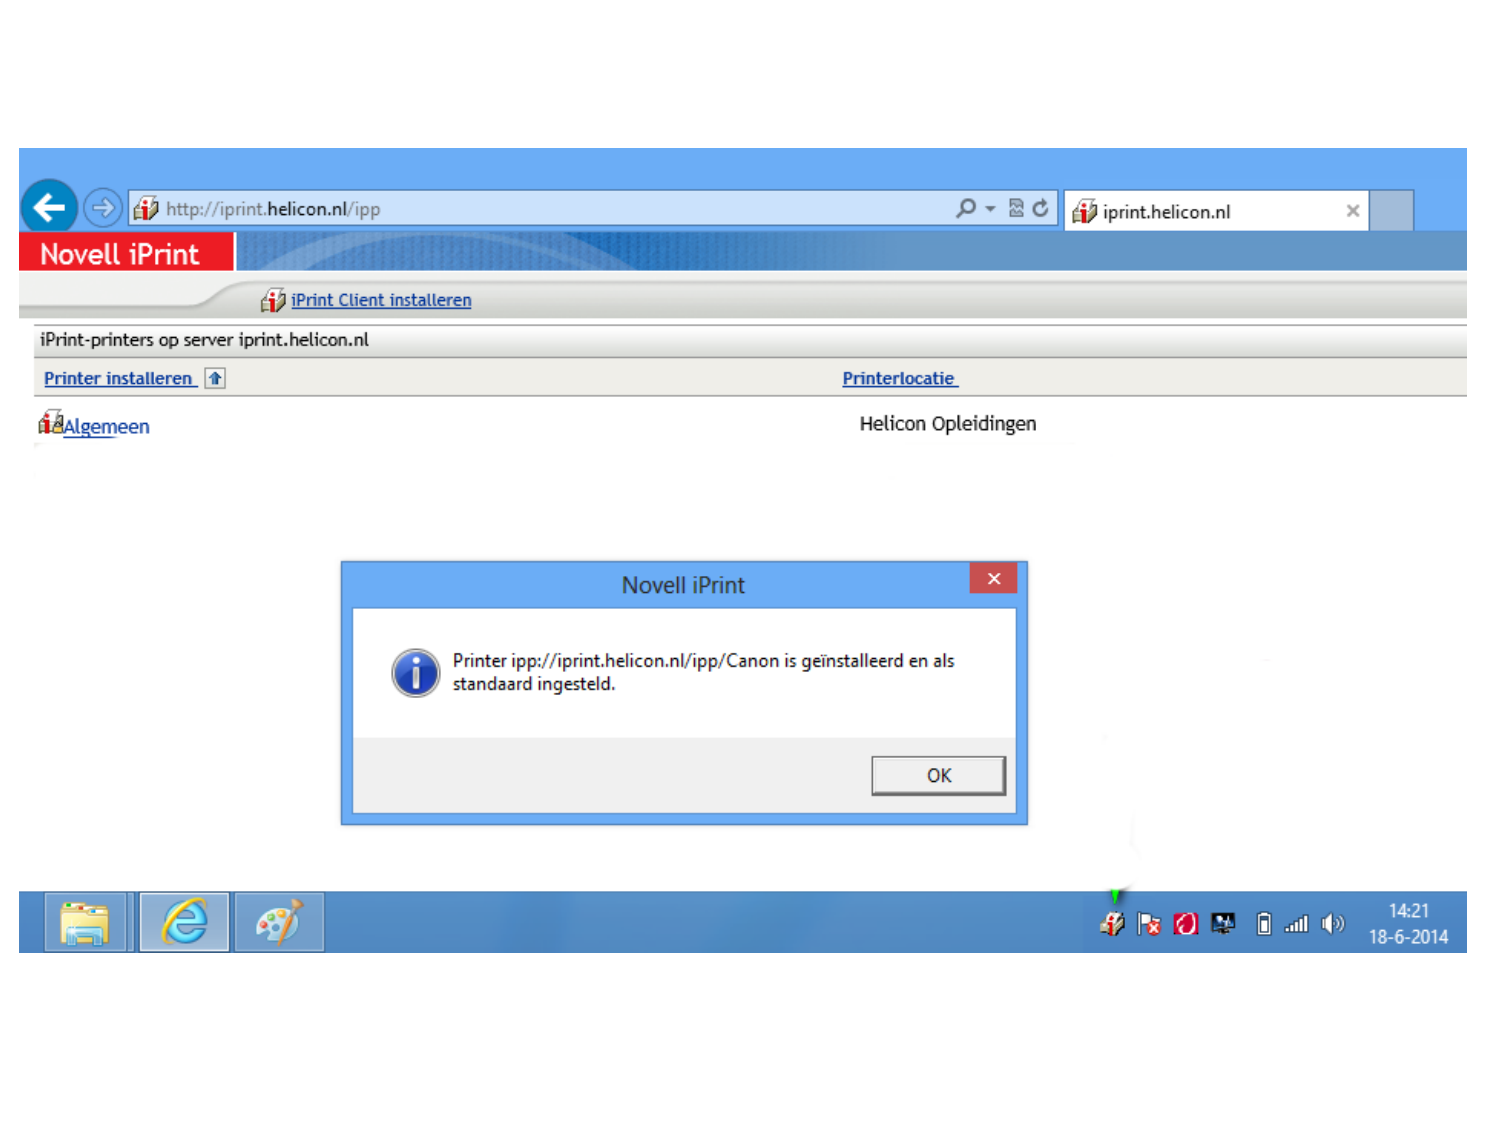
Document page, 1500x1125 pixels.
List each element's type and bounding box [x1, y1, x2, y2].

picture [19, 148, 1468, 953]
